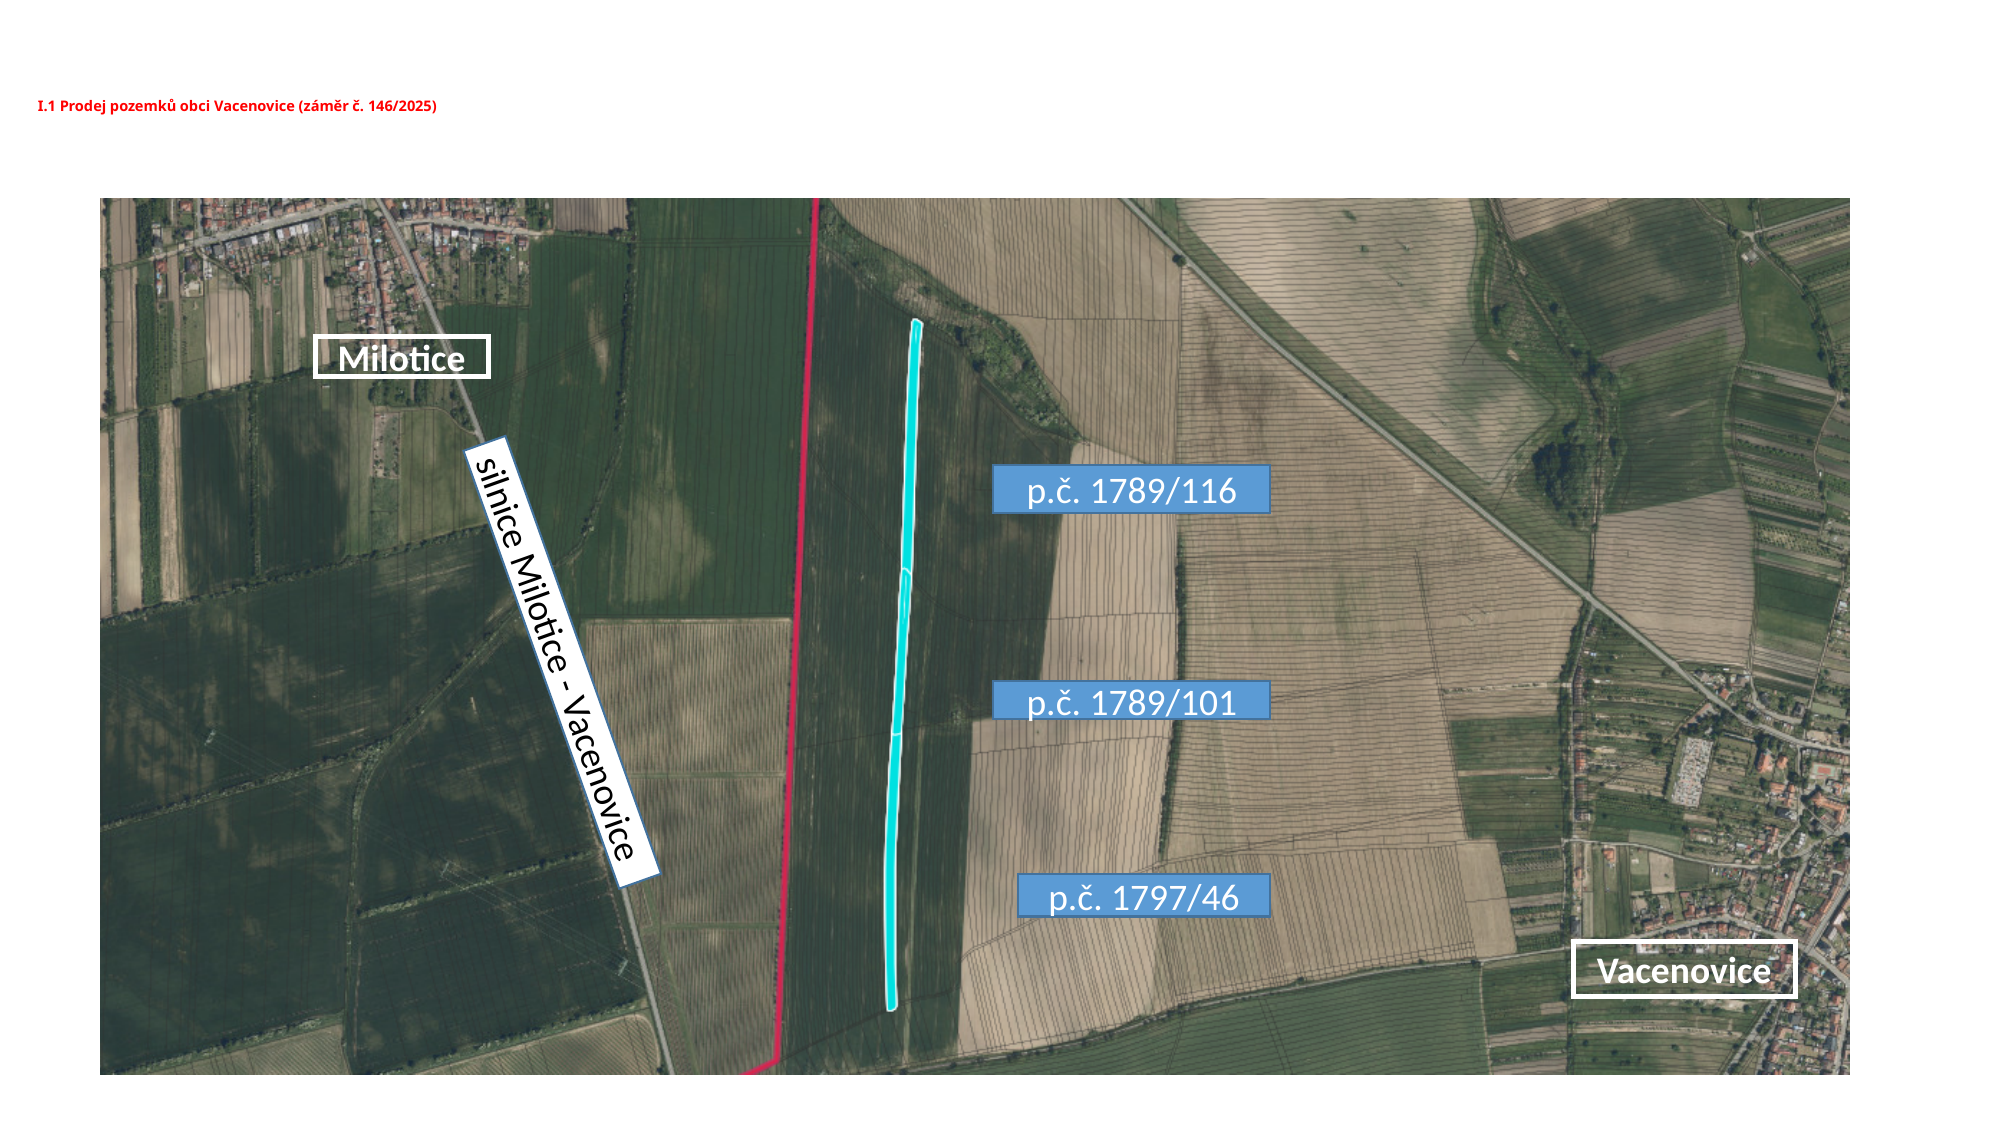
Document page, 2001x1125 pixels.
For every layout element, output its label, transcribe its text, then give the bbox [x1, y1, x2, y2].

title I.1 Prodej pozemků obci Vacenovice (záměr č. 146/2025) [22, 59, 1863, 141]
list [100, 198, 1850, 1075]
